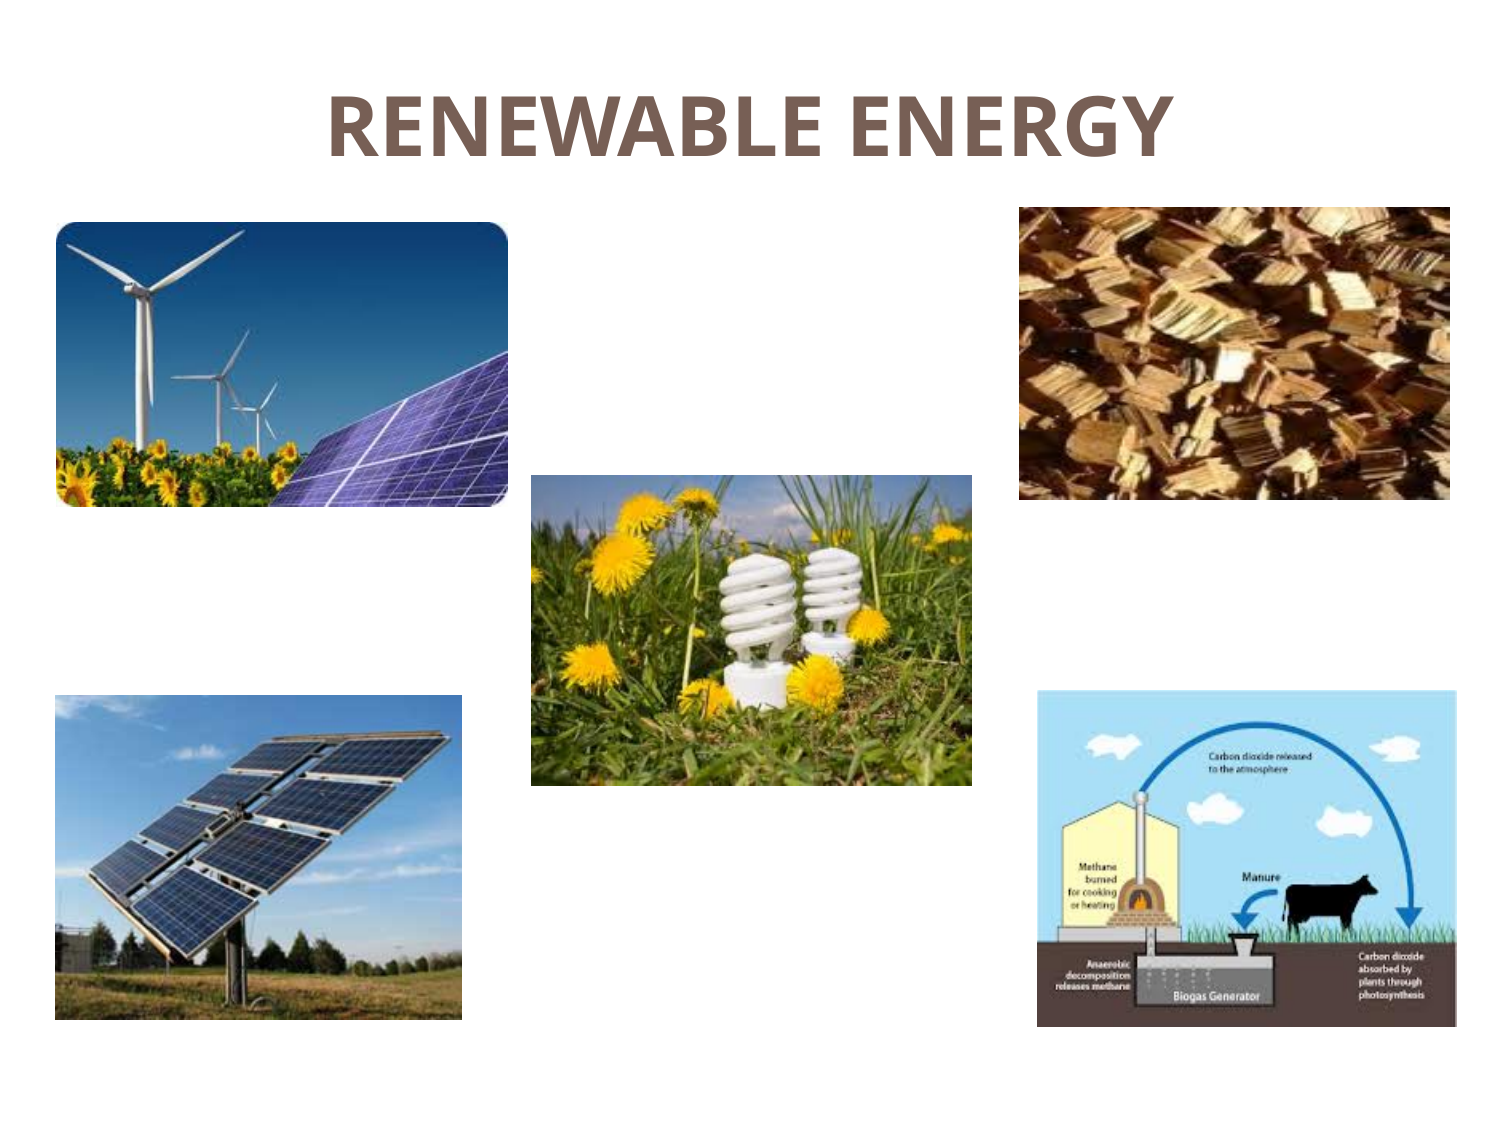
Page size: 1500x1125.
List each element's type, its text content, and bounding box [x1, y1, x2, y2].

picture [55, 222, 508, 507]
picture [54, 694, 462, 1020]
picture [530, 475, 972, 786]
picture [1037, 690, 1458, 1027]
picture [1019, 207, 1450, 500]
text_box RENEWABLE ENERGY [0, 65, 1500, 181]
